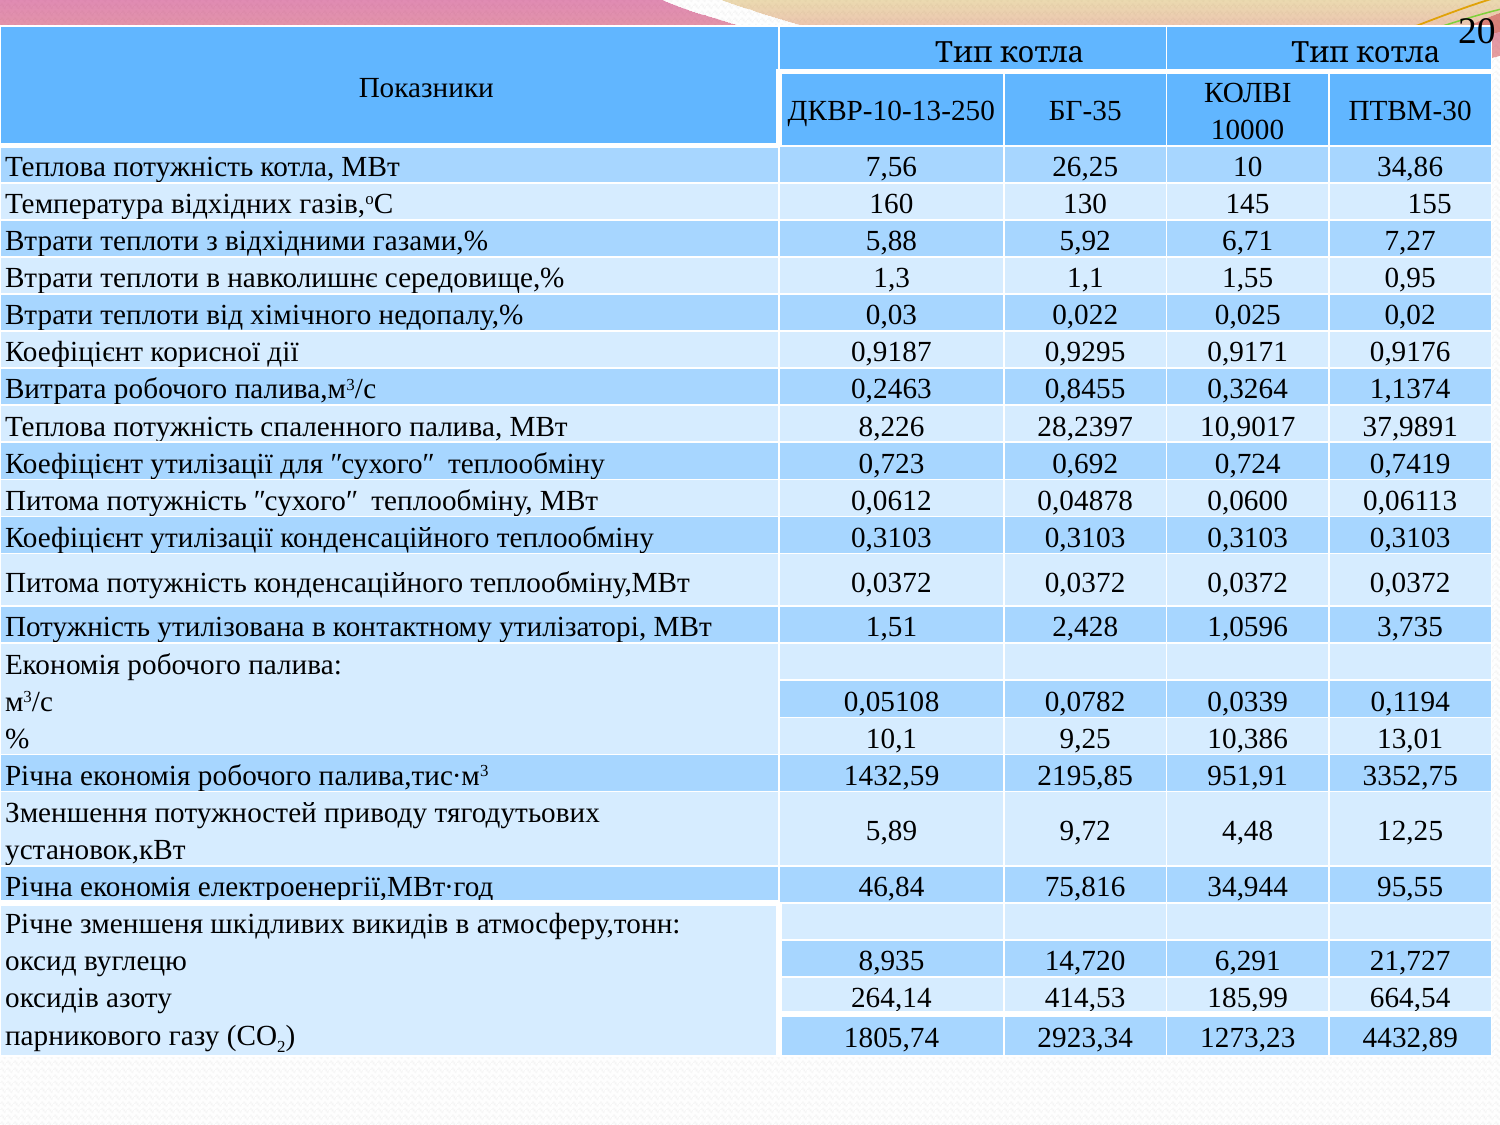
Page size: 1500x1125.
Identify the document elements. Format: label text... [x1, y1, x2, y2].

table_cell Теплова потужність котла, МВт [1, 148, 778, 182]
table_cell 1,3 [780, 258, 1003, 293]
table_cell 4432,89 [1330, 1017, 1491, 1055]
table_cell 414,53 [1005, 978, 1166, 1011]
table_cell 3,735 [1330, 607, 1491, 642]
table_cell 0,03 [780, 295, 1003, 330]
table_cell ДКВР-10-13-250 [782, 74, 1003, 145]
table_cell БГ-35 [1005, 74, 1166, 145]
table_cell 0,724 [1167, 443, 1328, 479]
table_cell Питома потужність конденсаційного теплообміну,МВт [1, 554, 778, 605]
table_cell 0,0372 [1330, 554, 1491, 605]
table_cell 6,291 [1167, 941, 1328, 976]
table_cell Теплова потужність спаленного палива, МВт [1, 406, 778, 441]
table_cell 0,3103 [1005, 517, 1166, 553]
table_cell 0,1194 [1330, 681, 1491, 717]
table_cell 1,55 [1167, 258, 1328, 293]
table_cell 34,86 [1330, 147, 1491, 182]
table_cell Річна економія електроенергії,МВт·год [1, 867, 778, 900]
table_cell 6,71 [1167, 221, 1328, 256]
table_cell 0,8455 [1005, 369, 1166, 404]
table_cell 7,56 [780, 147, 1003, 182]
table_cell 0,0372 [780, 554, 1003, 605]
table_cell [1167, 904, 1328, 939]
table_cell 0,9176 [1330, 332, 1491, 367]
table_cell 951,91 [1167, 755, 1328, 791]
table_cell 0,022 [1005, 295, 1166, 330]
table_cell 0,3264 [1167, 369, 1328, 404]
table_cell 0,9187 [780, 332, 1003, 367]
table_cell 1,51 [780, 607, 1003, 642]
table_cell 14,720 [1005, 941, 1166, 976]
table_cell 0,723 [780, 443, 1003, 479]
table_cell 75,816 [1005, 867, 1166, 902]
table_cell Зменшення потужностей приводу тягодутьових установок,кВт [1, 792, 778, 865]
table_cell 0,0372 [1005, 554, 1166, 605]
table_cell 10,386 [1167, 718, 1328, 754]
table_cell 9,72 [1005, 792, 1166, 865]
table_cell 2,428 [1005, 607, 1166, 642]
table_cell 0,0612 [780, 480, 1003, 516]
table_cell 10 [1167, 147, 1328, 182]
table_cell 1,1374 [1330, 369, 1491, 404]
table_cell 0,3103 [780, 517, 1003, 553]
table_header Тип котла [780, 27, 1166, 69]
table_cell 1,1 [1005, 258, 1166, 293]
table_cell 264,14 [782, 978, 1003, 1011]
table_cell 0,3103 [1167, 517, 1328, 553]
table_cell 8,226 [780, 406, 1003, 441]
table_cell 145 [1167, 184, 1328, 219]
table_cell 0,3103 [1330, 517, 1491, 553]
table_cell Коефіцієнт корисної дії [1, 332, 778, 367]
slide_number 20 [1370, 0, 1496, 52]
table_cell 185,99 [1167, 978, 1328, 1011]
table_cell КОЛВІ 10000 [1167, 74, 1328, 145]
table_cell 0,06113 [1330, 480, 1491, 516]
table_cell Втрати теплоти в навколишнє середовище,% [1, 258, 778, 293]
table_cell 0,2463 [780, 369, 1003, 404]
table_cell 95,55 [1330, 867, 1491, 902]
table_cell 9,25 [1005, 718, 1166, 754]
table_cell 0,95 [1330, 258, 1491, 293]
table_cell 0,0600 [1167, 480, 1328, 516]
table_cell 8,935 [782, 941, 1003, 976]
table_cell [1330, 904, 1491, 939]
table_cell 1,0596 [1167, 607, 1328, 642]
table_cell 5,92 [1005, 221, 1166, 256]
table_cell 21,727 [1330, 941, 1491, 976]
table_cell 160 [780, 184, 1003, 219]
table_cell 0,692 [1005, 443, 1166, 479]
table_cell [1005, 644, 1166, 679]
table_cell 0,05108 [780, 681, 1003, 717]
table_cell 0,02 [1330, 295, 1491, 330]
table_cell 0,0782 [1005, 681, 1166, 717]
table_cell [1005, 904, 1166, 939]
table_cell 130 [1005, 184, 1166, 219]
table_cell [780, 644, 1003, 679]
table_cell 0,0372 [1167, 554, 1328, 605]
table_cell 10,1 [780, 718, 1003, 754]
table_cell Втрати теплоти від хімічного недопалу,% [1, 295, 778, 330]
table_cell Витрата робочого палива,м3/с [1, 369, 778, 404]
table_cell 2195,85 [1005, 755, 1166, 791]
table_cell Річна економія робочого палива,тис·м3 [1, 755, 778, 791]
table_cell 5,88 [780, 221, 1003, 256]
table_cell [1330, 644, 1491, 679]
table_cell 12,25 [1330, 792, 1491, 865]
table_cell Коефіцієнт утилізації для ʺсухогоʺ теплообміну [1, 443, 778, 479]
table_cell 0,7419 [1330, 443, 1491, 479]
table_cell 4,48 [1167, 792, 1328, 865]
table_cell Потужність утилізована в контактному утилізаторі, МВт [1, 607, 778, 642]
table_cell 1805,74 [782, 1017, 1003, 1055]
table_cell [1167, 644, 1328, 679]
table_header Тип котла [1167, 27, 1491, 69]
table_cell Річне зменшеня шкідливих викидів в атмосферу,тонн: оксид вуглецю оксидів азоту парникового газу (СО2) [1, 906, 776, 1055]
table_cell [782, 904, 1003, 939]
table_cell 34,944 [1167, 867, 1328, 902]
table_cell 2923,34 [1005, 1017, 1166, 1055]
table_cell 1432,59 [780, 755, 1003, 791]
table_cell 13,01 [1330, 718, 1491, 754]
table_cell Економія робочого палива: м3/с % [1, 644, 778, 754]
table_cell Втрати теплоти з відхідними газами,% [1, 221, 778, 256]
table_cell Питома потужність ʺсухогоʺ теплообміну, МВт [1, 480, 778, 516]
table_cell Температура відхідних газів,оС [1, 184, 778, 219]
table_cell 0,025 [1167, 295, 1328, 330]
table_cell 10,9017 [1167, 406, 1328, 441]
table_cell 0,04878 [1005, 480, 1166, 516]
table_cell 46,84 [780, 867, 1003, 902]
table_cell 155 [1330, 184, 1491, 219]
table_cell 37,9891 [1330, 406, 1491, 441]
table_cell 5,89 [780, 792, 1003, 865]
table_cell ПТВМ-30 [1330, 74, 1491, 145]
table_cell 0,0339 [1167, 681, 1328, 717]
table_cell Коефіцієнт утилізації конденсаційного теплообміну [1, 517, 778, 553]
table_cell 664,54 [1330, 978, 1491, 1011]
table_cell 0,9171 [1167, 332, 1328, 367]
table_cell 7,27 [1330, 221, 1491, 256]
table_cell 1273,23 [1167, 1017, 1328, 1055]
table_cell 26,25 [1005, 147, 1166, 182]
table_header Показники [1, 27, 778, 143]
table_cell 28,2397 [1005, 406, 1166, 441]
table_cell 0,9295 [1005, 332, 1166, 367]
table_cell 3352,75 [1330, 755, 1491, 791]
